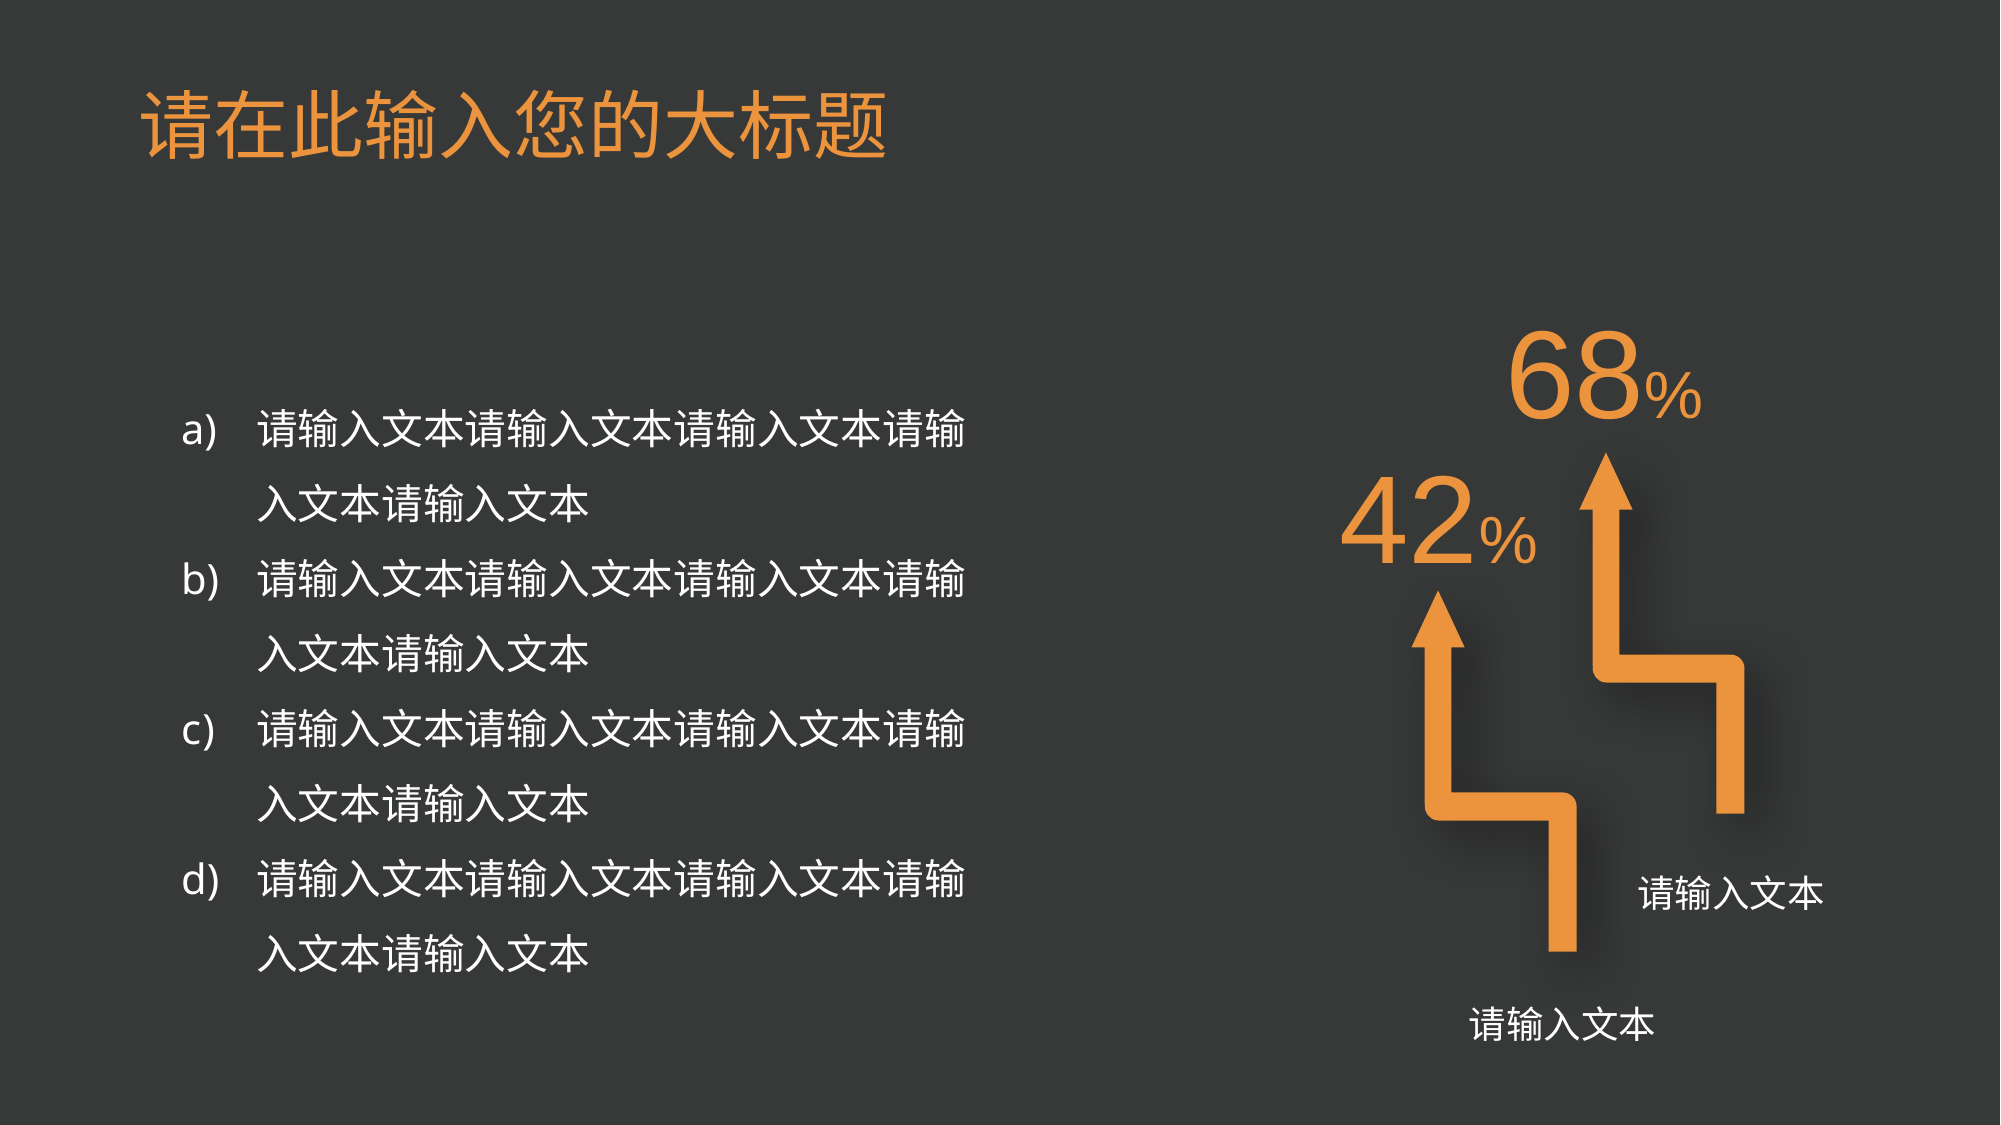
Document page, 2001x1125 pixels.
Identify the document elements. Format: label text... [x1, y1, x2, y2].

title 请在此输入您的大标题 [123, 59, 1876, 200]
text_box 请输入文本请输入文本请输入文本请输入文本请输入文本 请输入文本请输入文本请输入文本请输入文本请输入文本 请输入文本请输入文本请输入文本请输入文本请输入文本 请输入文本请输入文本请输入文本请输入文本请输入文本 [165, 295, 999, 1060]
text_box [1411, 590, 1577, 952]
text_box 42% [1298, 438, 1580, 589]
text_box 68% [1463, 293, 1745, 444]
text_box [1580, 452, 1745, 814]
text_box 请输入文本 [1587, 840, 1875, 923]
text_box 请输入文本 [1419, 971, 1706, 1053]
